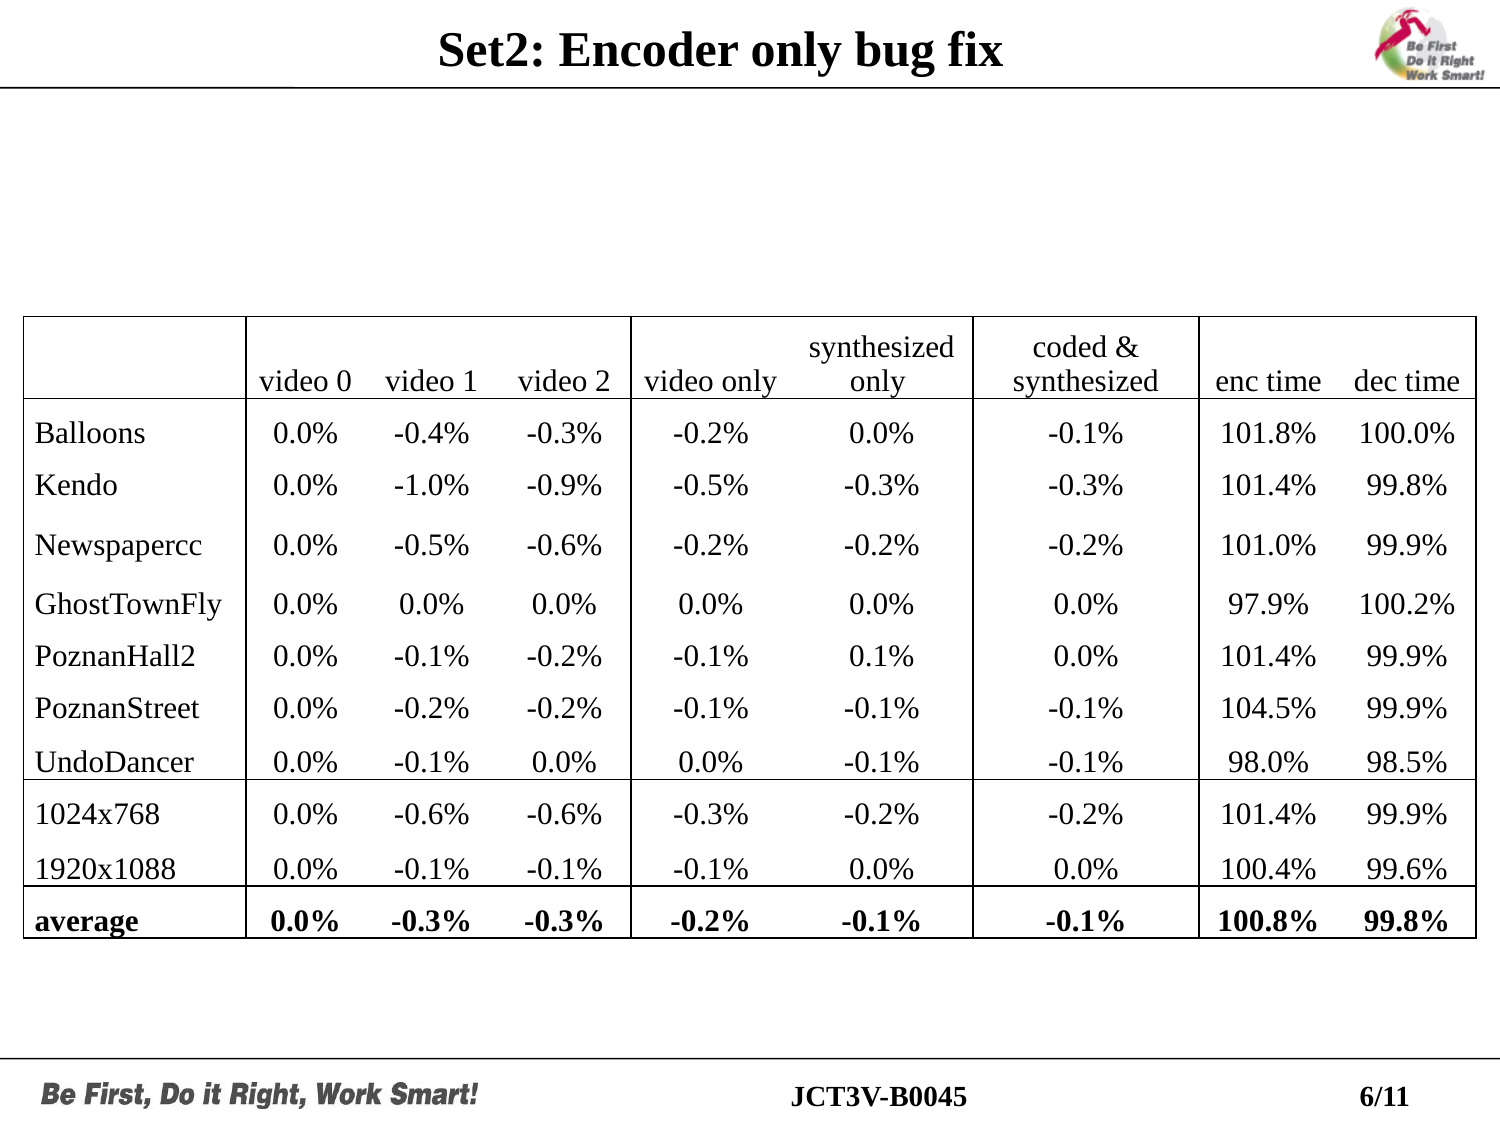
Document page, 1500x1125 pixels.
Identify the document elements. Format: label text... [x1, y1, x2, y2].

table_cell 104.5% [1200, 673, 1338, 725]
table_cell 100.4% [1200, 832, 1338, 885]
table_cell -0.1% [791, 725, 972, 779]
table_cell -0.3% [498, 399, 630, 451]
slide_number 6/11 [1074, 1065, 1425, 1125]
table_cell -0.2% [791, 780, 972, 832]
table_cell 0.0% [498, 725, 630, 779]
table_cell 97.9% [1200, 562, 1338, 621]
picture [41, 1082, 478, 1109]
text_box JCT3V-B0045 [632, 1065, 983, 1125]
table_cell 0.0% [791, 832, 972, 885]
table_cell 100.2% [1338, 562, 1475, 621]
table_cell -0.2% [632, 887, 791, 937]
table_cell 99.9% [1338, 503, 1475, 562]
table_cell 98.5% [1338, 725, 1475, 779]
table_cell 0.0% [974, 832, 1198, 885]
table_cell 99.9% [1338, 780, 1475, 832]
table_cell 0.0% [791, 399, 972, 451]
table_cell 0.0% [632, 725, 791, 779]
table_cell -0.2% [974, 780, 1198, 832]
table_cell -1.0% [365, 451, 498, 503]
table_cell 99.8% [1338, 451, 1475, 503]
table_cell 99.8% [1338, 887, 1475, 937]
table_cell -0.1% [974, 725, 1198, 779]
table_cell 0.0% [247, 621, 365, 673]
table_cell -0.3% [365, 887, 498, 937]
table_cell 0.0% [632, 562, 791, 621]
table_cell 0.0% [974, 562, 1198, 621]
table_cell -0.5% [632, 451, 791, 503]
table_cell 0.1% [791, 621, 972, 673]
table_cell 101.4% [1200, 780, 1338, 832]
table_header enc time [1200, 317, 1338, 398]
table_header synthesized only [791, 317, 972, 398]
table_cell Newspapercc [24, 503, 245, 562]
table_cell -0.3% [974, 451, 1198, 503]
table_cell 101.4% [1200, 451, 1338, 503]
table_cell 0.0% [247, 562, 365, 621]
table_cell 0.0% [247, 725, 365, 779]
table_cell PoznanHall2 [24, 621, 245, 673]
table_cell -0.1% [632, 832, 791, 885]
table_cell 0.0% [791, 562, 972, 621]
table_cell -0.5% [365, 503, 498, 562]
table_header video 0 [247, 317, 365, 398]
table_cell 101.4% [1200, 621, 1338, 673]
table_cell 98.0% [1200, 725, 1338, 779]
table_cell -0.1% [365, 725, 498, 779]
table_cell -0.1% [365, 832, 498, 885]
table_cell -0.2% [632, 503, 791, 562]
table_cell 0.0% [247, 887, 365, 937]
table_cell GhostTownFly [24, 562, 245, 621]
table_cell -0.9% [498, 451, 630, 503]
table_cell 100.8% [1200, 887, 1338, 937]
table_cell Kendo [24, 451, 245, 503]
table_cell 0.0% [247, 832, 365, 885]
table_cell 99.9% [1338, 621, 1475, 673]
table_header [24, 317, 245, 398]
table_cell 0.0% [247, 399, 365, 451]
table_cell -0.1% [498, 832, 630, 885]
table_cell 100.0% [1338, 399, 1475, 451]
table_cell 1920x1088 [24, 832, 245, 885]
table_cell -0.1% [974, 887, 1198, 937]
table_cell -0.1% [632, 621, 791, 673]
table_cell -0.2% [791, 503, 972, 562]
table_header video only [632, 317, 791, 398]
table_cell -0.2% [365, 673, 498, 725]
table_cell 0.0% [498, 562, 630, 621]
table_cell 101.0% [1200, 503, 1338, 562]
picture [1442, 5, 1489, 83]
table_cell -0.1% [632, 673, 791, 725]
table_cell average [24, 887, 245, 937]
table_cell -0.3% [791, 451, 972, 503]
title Set2: Encoder only bug fix [0, 0, 1442, 141]
table_cell 99.6% [1338, 832, 1475, 885]
table_header dec time [1338, 317, 1475, 398]
table_cell UndoDancer [24, 725, 245, 779]
table_header coded & synthesized [974, 317, 1198, 398]
table_cell -0.3% [498, 887, 630, 937]
table_cell 1024x768 [24, 780, 245, 832]
table_cell -0.1% [974, 399, 1198, 451]
table_cell -0.1% [791, 673, 972, 725]
table_cell -0.2% [498, 673, 630, 725]
table_cell -0.6% [365, 780, 498, 832]
table_cell -0.3% [632, 780, 791, 832]
table_cell 99.9% [1338, 673, 1475, 725]
table_cell -0.6% [498, 503, 630, 562]
table_cell 101.8% [1200, 399, 1338, 451]
table_cell 0.0% [365, 562, 498, 621]
table_cell -0.6% [498, 780, 630, 832]
table_cell Balloons [24, 399, 245, 451]
table_cell -0.1% [365, 621, 498, 673]
table_cell 0.0% [974, 621, 1198, 673]
table_header video 2 [498, 317, 630, 398]
table_cell 0.0% [247, 451, 365, 503]
table_cell -0.2% [974, 503, 1198, 562]
table_cell 0.0% [247, 503, 365, 562]
table_cell -0.4% [365, 399, 498, 451]
table_cell 0.0% [247, 780, 365, 832]
table_cell 0.0% [247, 673, 365, 725]
table_cell -0.1% [791, 887, 972, 937]
table_cell PoznanStreet [24, 673, 245, 725]
table_cell -0.2% [498, 621, 630, 673]
table_cell -0.1% [974, 673, 1198, 725]
table_header video 1 [365, 317, 498, 398]
table_cell -0.2% [632, 399, 791, 451]
